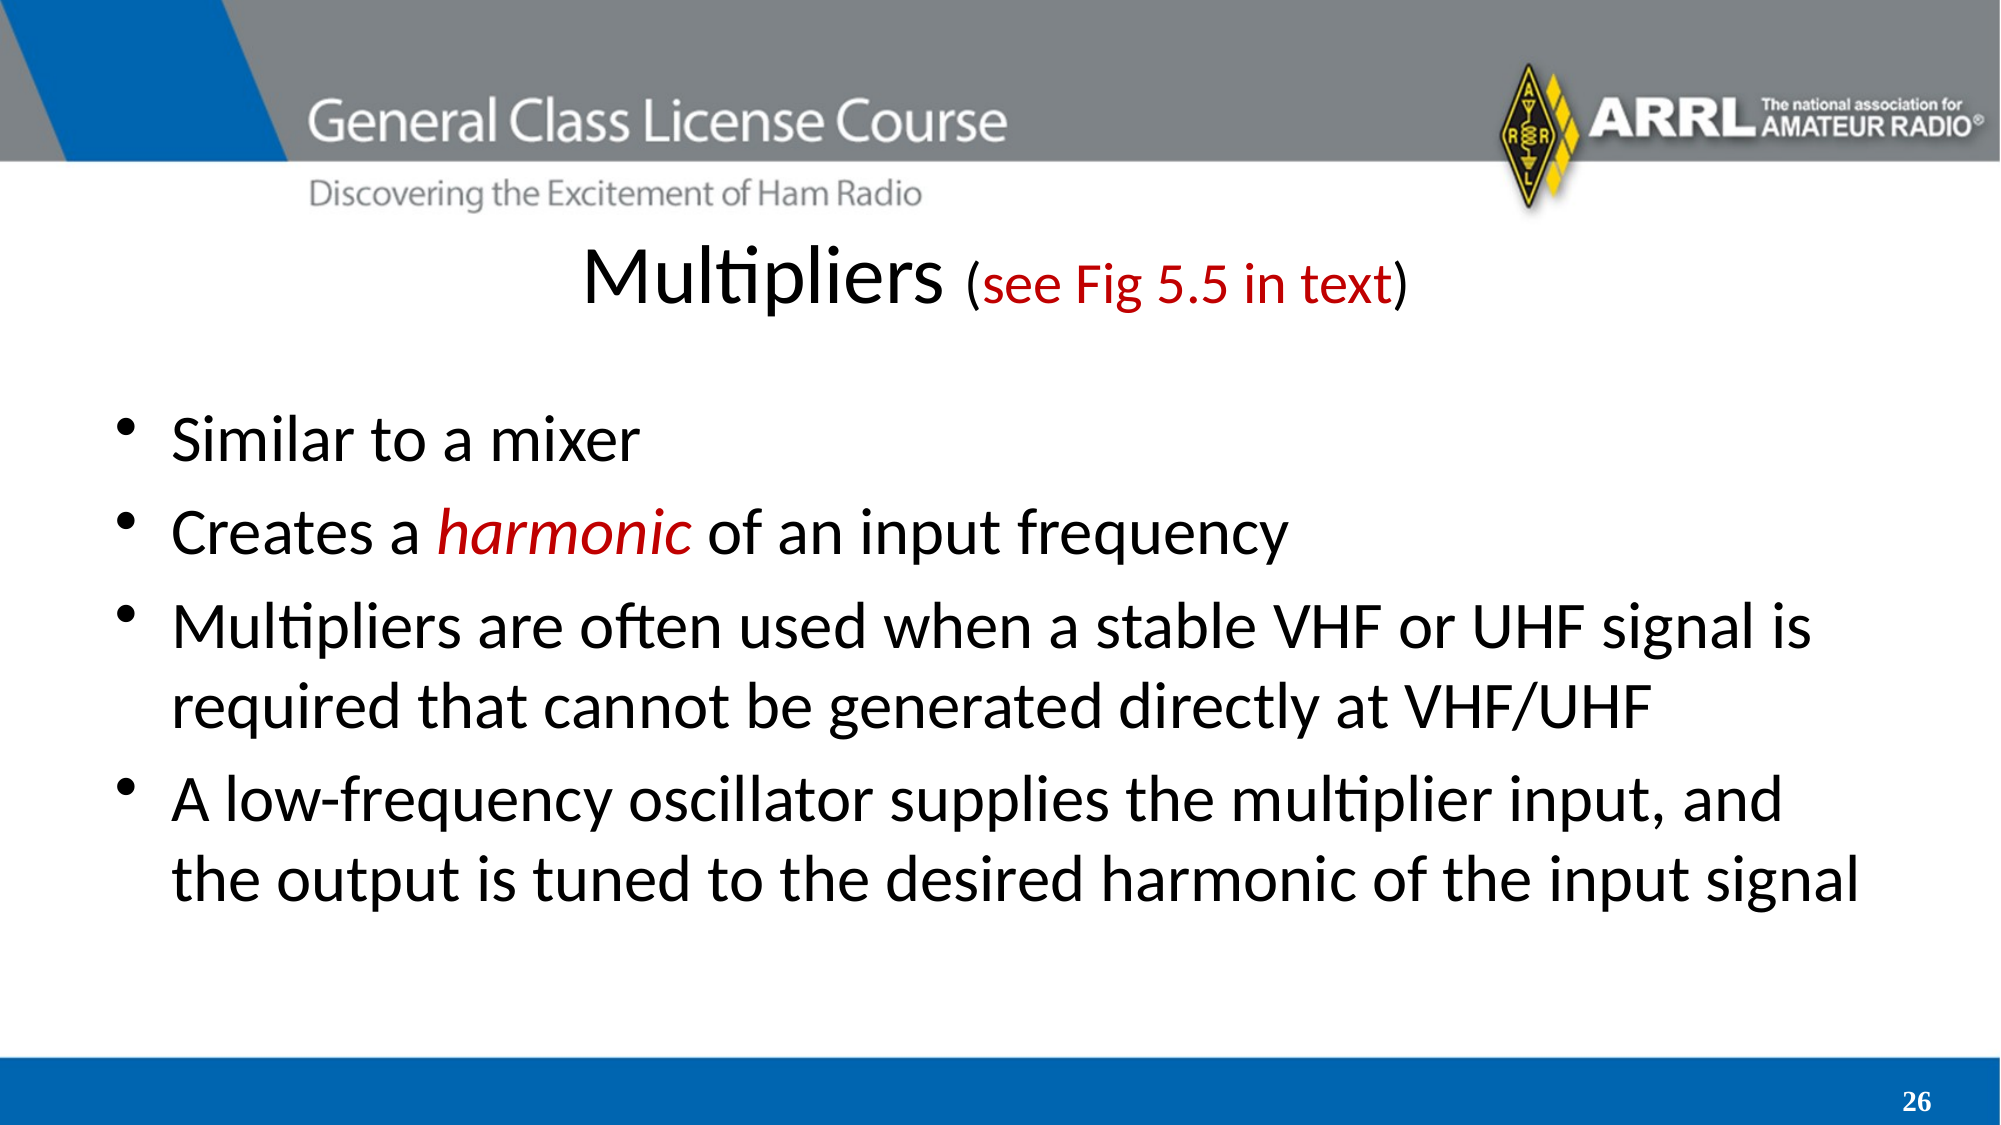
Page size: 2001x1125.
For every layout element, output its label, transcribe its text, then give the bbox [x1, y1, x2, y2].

list Similar to a mixer Creates a harmonic of an input frequency Multipliers are often used when a stable VHF or UHF signal is required that cannot be generated directly at VHF/UHF A low-frequency oscillator supplies the multiplier input, and the output is tuned to the desired harmonic of the input signal [99, 387, 1900, 1075]
title Multipliers (see Fig 5.5 in text) [96, 212, 1897, 356]
picture [0, 0, 2001, 1125]
